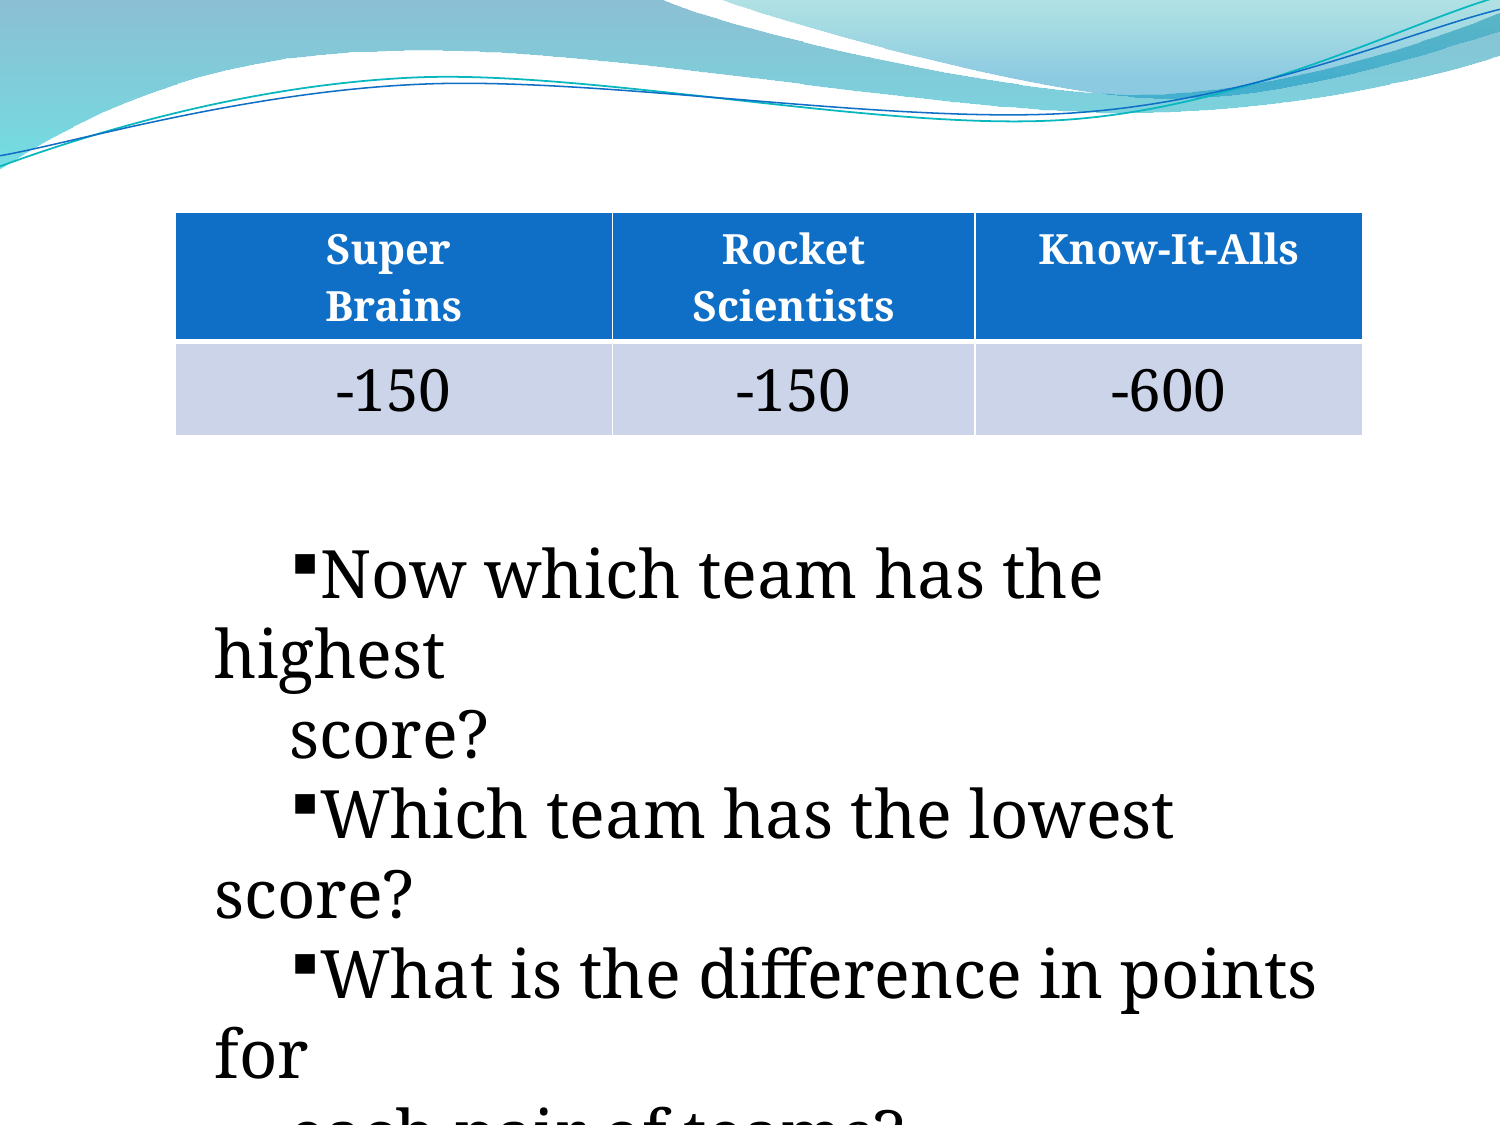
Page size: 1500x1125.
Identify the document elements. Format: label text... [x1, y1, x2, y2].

table_cell -150 [176, 344, 612, 435]
table_header Rocket Scientists [613, 213, 974, 339]
table_cell -600 [976, 344, 1362, 435]
text_box Now which team has the highest score? Which team has the lowest score? What is the difference in points for each pair of teams? [200, 524, 1363, 1125]
table_cell -150 [613, 344, 974, 435]
table_header Super Brains [176, 213, 612, 339]
table_header Know-It-Alls [976, 213, 1362, 339]
